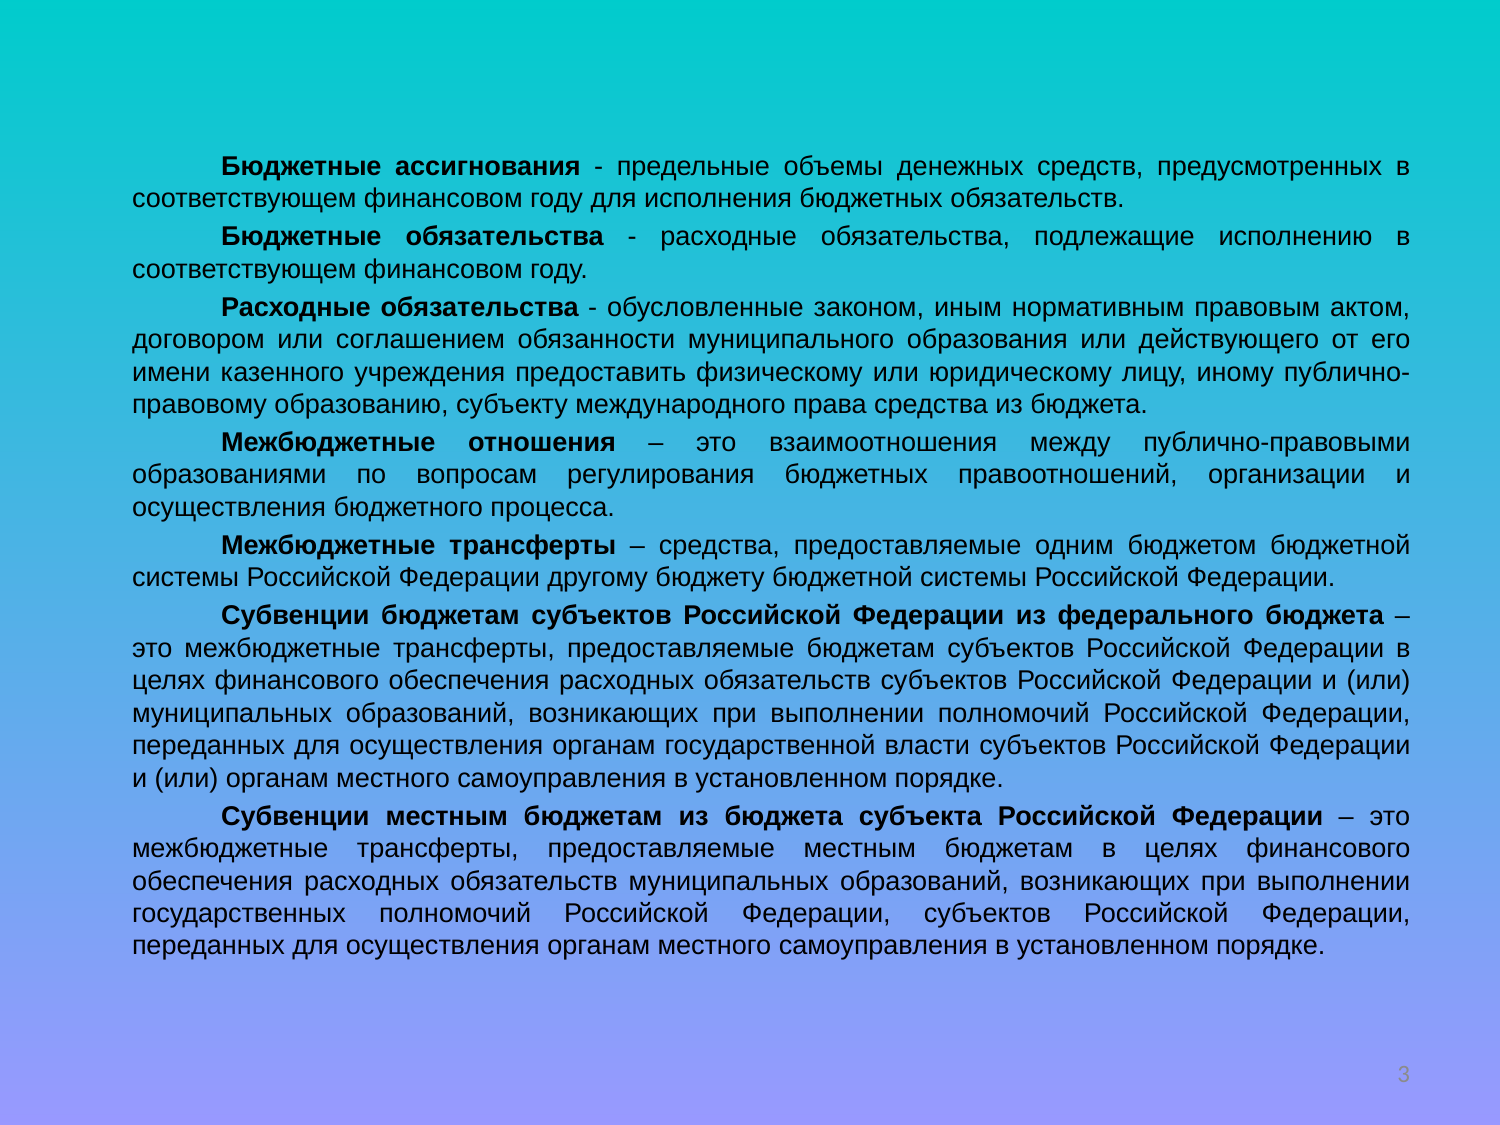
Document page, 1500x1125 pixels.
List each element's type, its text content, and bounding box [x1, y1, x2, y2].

list Бюджетные ассигнования - предельные объемы денежных средств, предусмотренных в соответствующем финансовом году для исполнения бюджетных обязательств. Бюджетные обязательства - расходные обязательства, подлежащие исполнению в соответствующем финансовом году. Расходные обязательства - обусловленные законом, иным нормативным правовым актом, договором или соглашением обязанности муниципального образования или действующего от его имени казенного учреждения предоставить физическому или юридическому лицу, иному публично-правовому образованию, субъекту международного права средства из бюджета. Межбюджетные отношения – это взаимоотношения между публично-правовыми образованиями по вопросам регулирования бюджетных правоотношений, организации и осуществления бюджетного процесса. Межбюджетные трансферты – средства, предоставляемые одним бюджетом бюджетной системы Российской Федерации другому бюджету бюджетной системы Российской Федерации. Субвенции бюджетам субъектов Российской Федерации из федерального бюджета – это межбюджетные трансферты, предоставляемые бюджетам субъектов Российской Федерации в целях финансового обеспечения расходных обязательств субъектов Российской Федерации и (или) муниципальных образований, возникающих при выполнении полномочий Российской Федерации, переданных для осуществления органам государственной власти субъектов Российской Федерации и (или) органам местного самоуправления в установленном порядке. Субвенции местным бюджетам из бюджета субъекта Российской Федерации – это межбюджетные трансферты, предоставляемые местным бюджетам в целях финансового обеспечения расходных обязательств муниципальных образований, возникающих при выполнении государственных полномочий Российской Федерации, субъектов Российской Федерации, переданных для осуществления органам местного самоуправления в установленном порядке. [116, 140, 1426, 1032]
slide_number 3 [1074, 1042, 1425, 1103]
